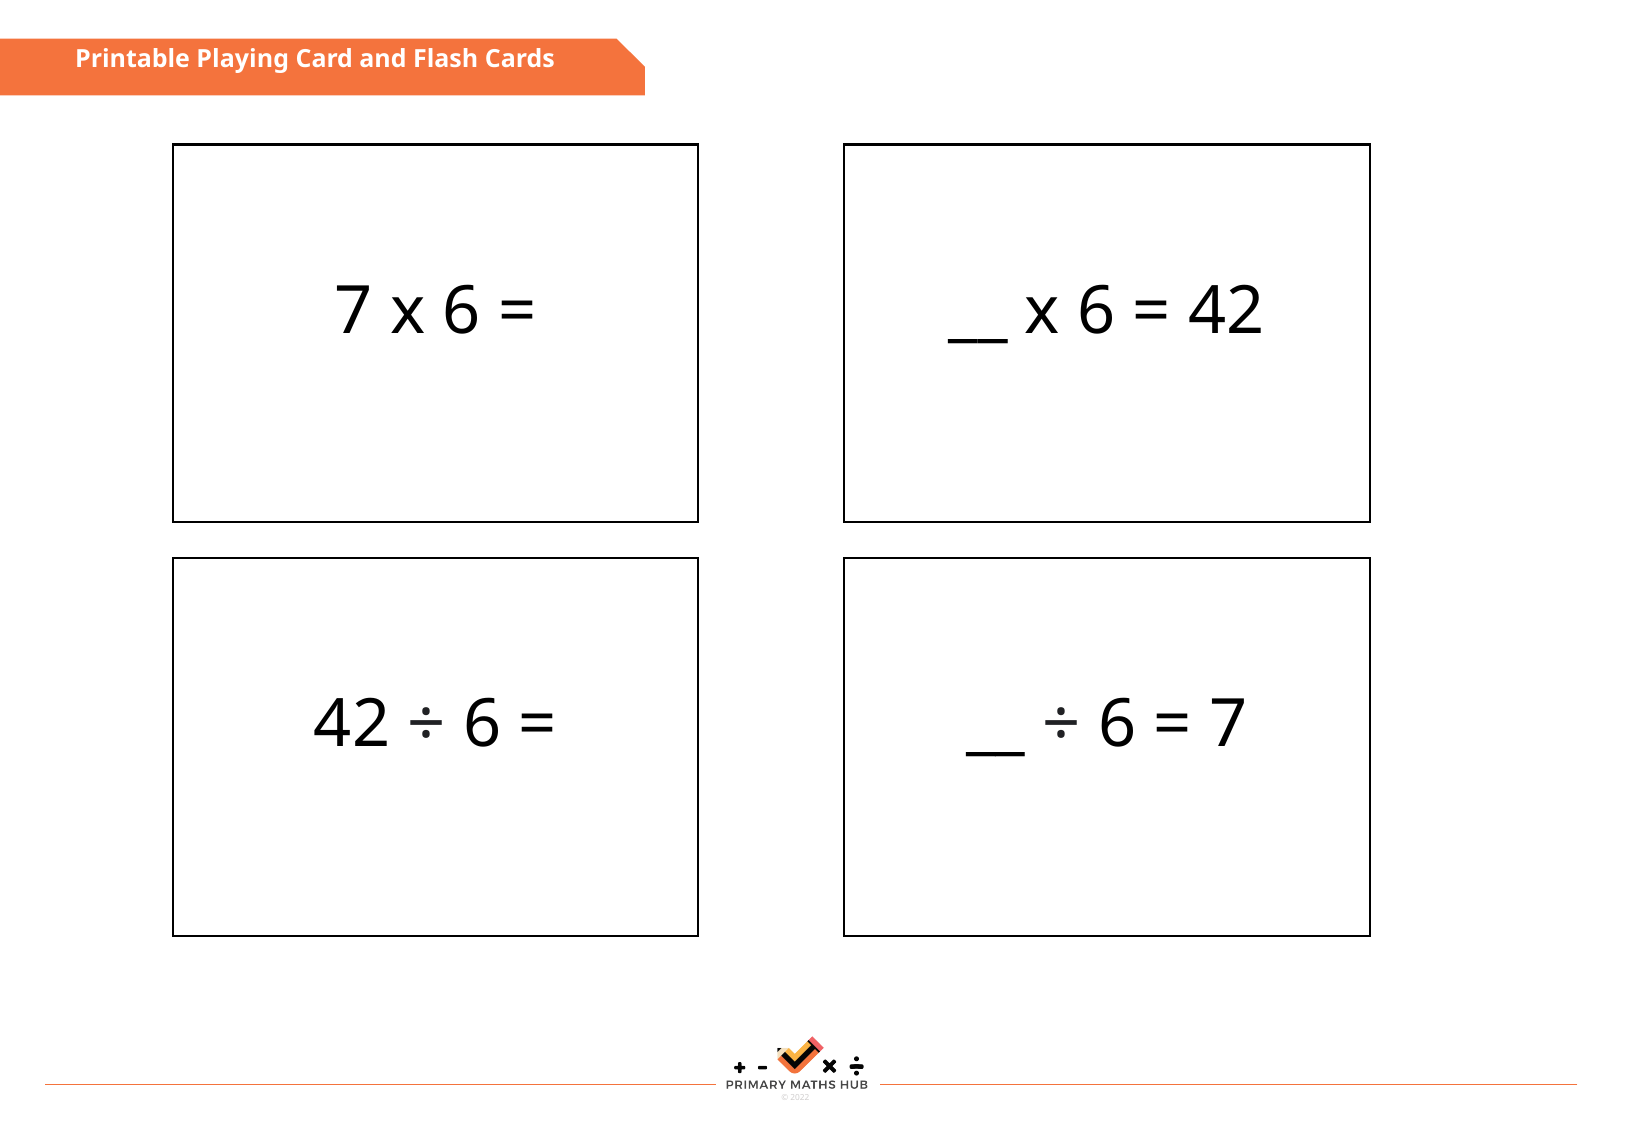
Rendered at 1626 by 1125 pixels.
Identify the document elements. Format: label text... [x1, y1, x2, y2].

text_box [843, 143, 1371, 523]
text_box [172, 143, 699, 259]
text_box [172, 557, 699, 672]
text_box [172, 355, 699, 523]
text_box [843, 557, 1371, 937]
text_box Printable Playing Card and Flash Cards [0, 37, 646, 97]
text_box __ ÷ 6 = 7 [844, 672, 1370, 768]
text_box 7 x 6 = [172, 259, 699, 355]
text_box __ x 6 = 42 [844, 259, 1370, 355]
picture [722, 1034, 872, 1094]
text_box © 2022 [720, 1084, 870, 1110]
text_box 42 ÷ 6 = [172, 672, 699, 768]
text_box [172, 768, 699, 937]
